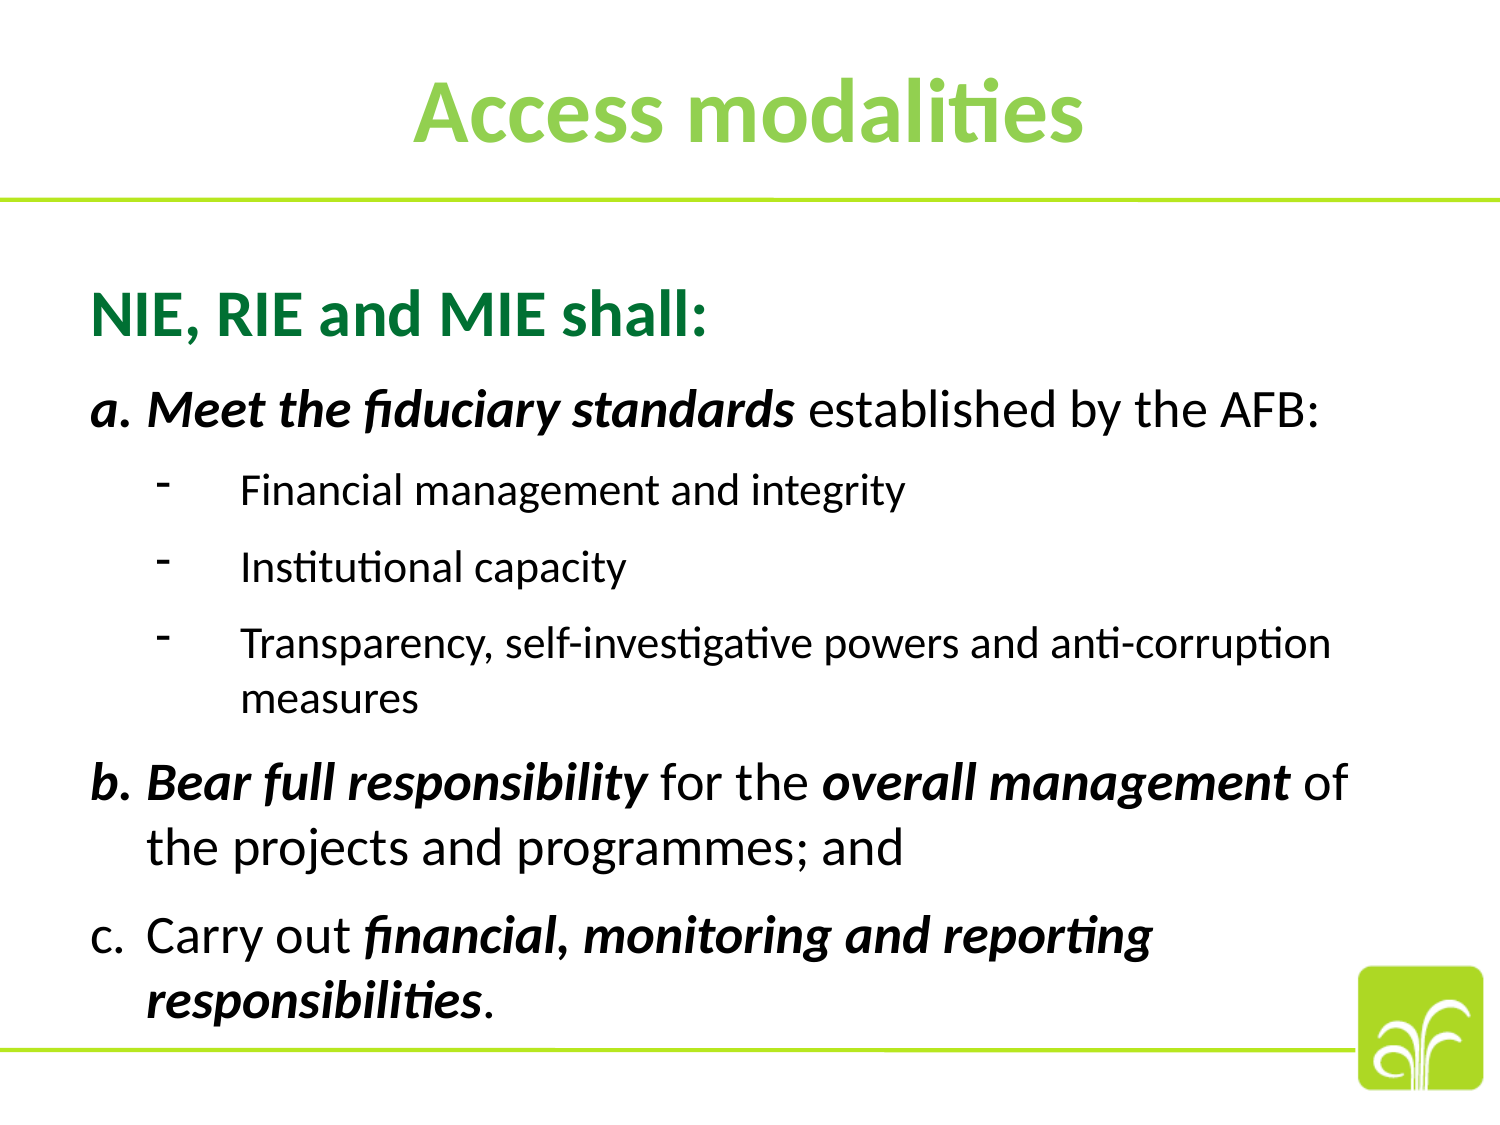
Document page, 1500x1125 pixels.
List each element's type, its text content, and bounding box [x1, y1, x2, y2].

list NIE, RIE and MIE shall: Meet the fiduciary standards established by the AFB: Financial management and integrity Institutional capacity Transparency, self-investigative powers and anti-corruption measures Bear full responsibility for the overall management of the projects and programmes; and Carry out financial, monitoring and reporting responsibilities. [75, 262, 1425, 1048]
picture [1324, 948, 1500, 1105]
title Access modalities [75, 12, 1425, 197]
